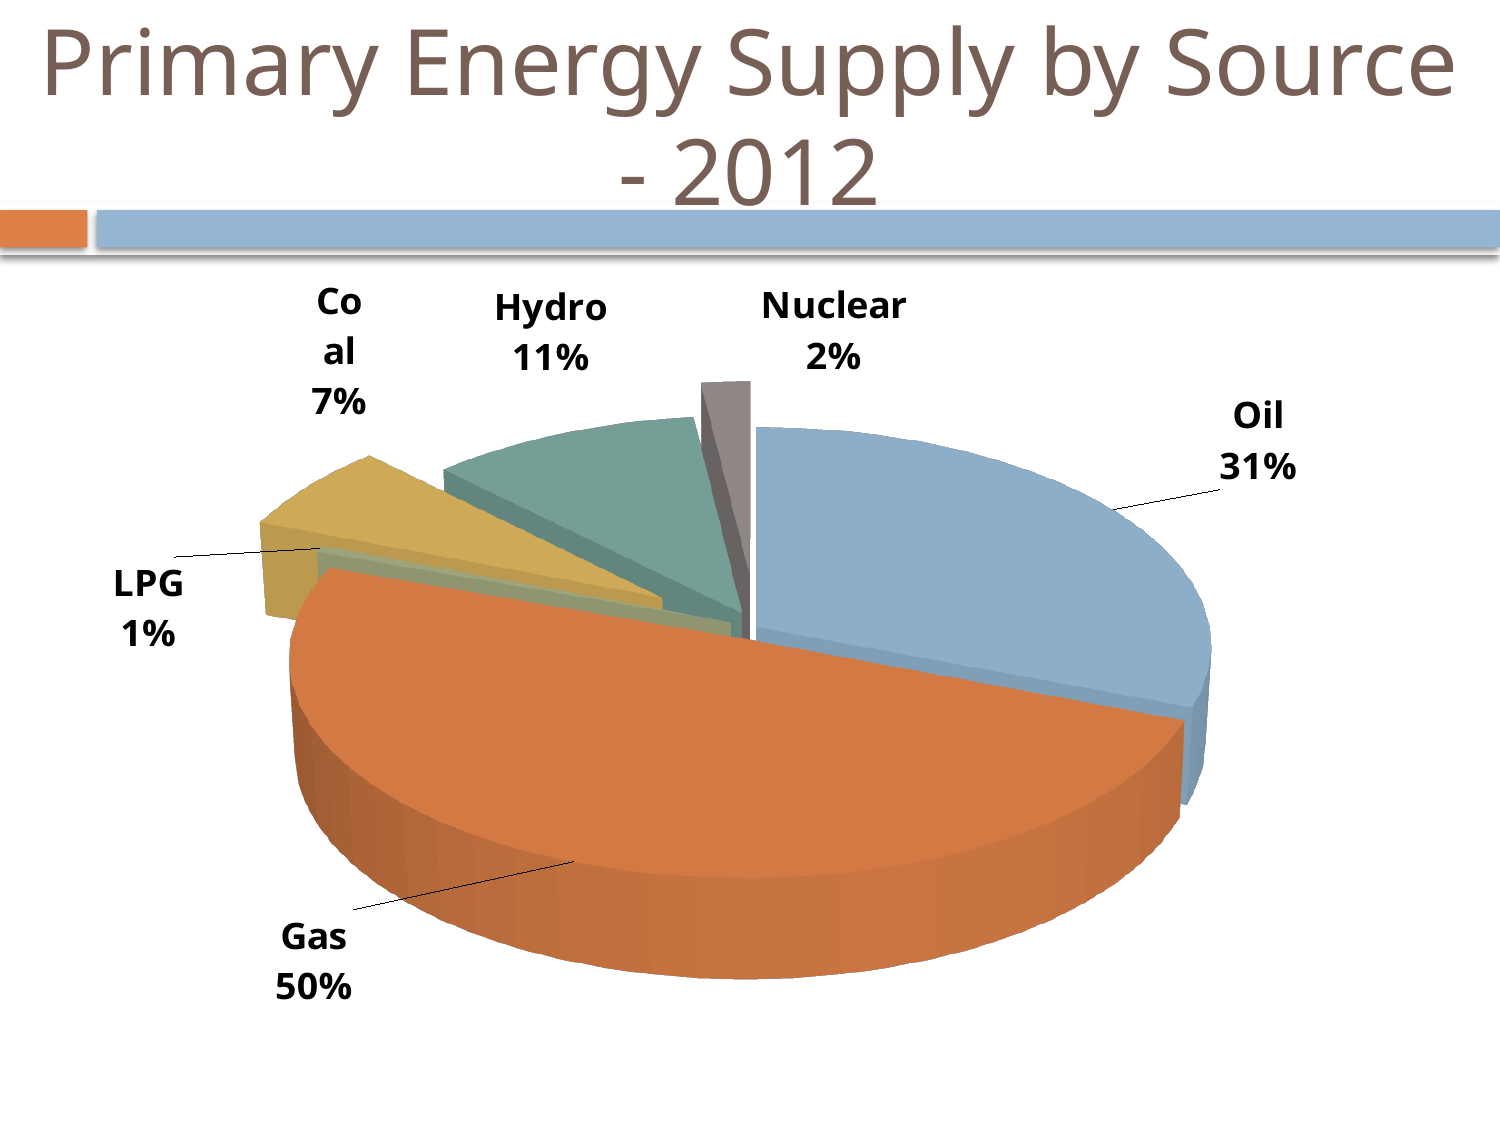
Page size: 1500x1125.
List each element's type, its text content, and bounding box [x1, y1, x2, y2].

title Primary Energy Supply by Source - 2012 [0, 99, 1500, 238]
chart [112, 274, 1401, 1063]
